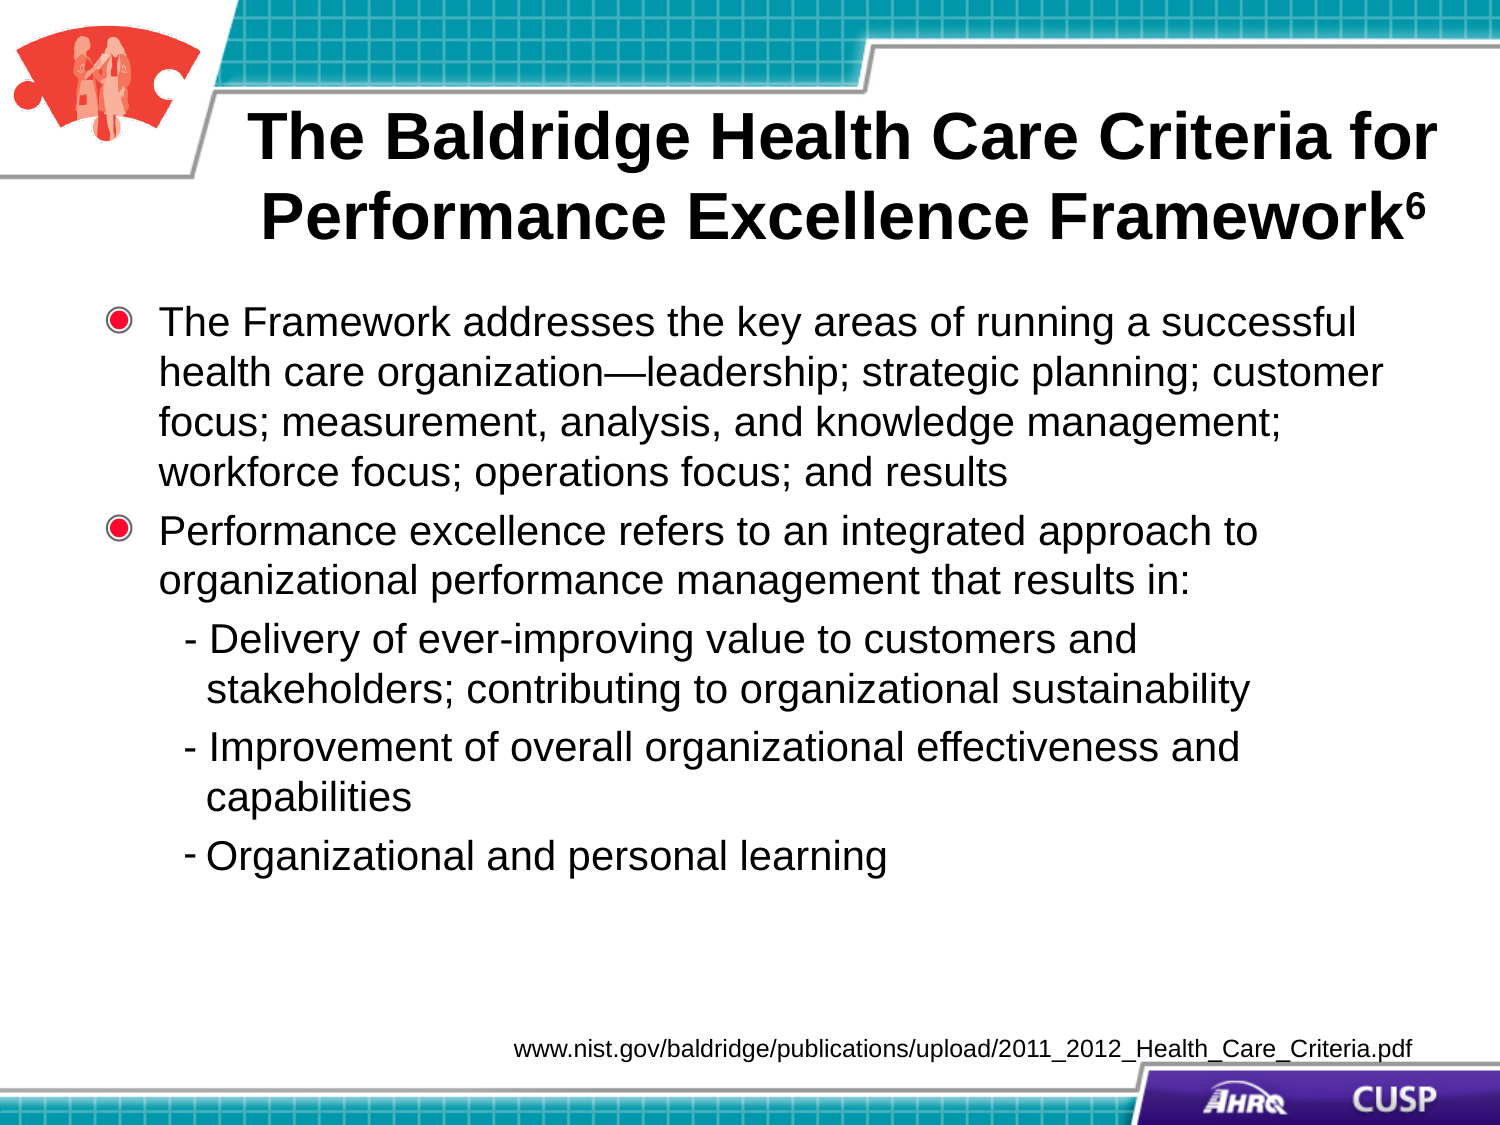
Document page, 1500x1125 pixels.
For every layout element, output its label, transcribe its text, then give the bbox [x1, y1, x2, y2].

text_box www.nist.gov/baldridge/publications/upload/2011_2012_Health_Care_Criteria.pdf [291, 1025, 1430, 1115]
list The Framework addresses the key areas of running a successful health care organization—leadership; strategic planning; customer focus; measurement, analysis, and knowledge management; workforce focus; operations focus; and results Performance excellence refers to an integrated approach to organizational performance management that results in: - Delivery of ever-improving value to customers and stakeholders; contributing to organizational sustainability - Improvement of overall organizational effectiveness and capabilities Organizational and personal learning [87, 287, 1400, 925]
title The Baldridge Health Care Criteria for Performance Excellence Framework6 [187, 137, 1500, 288]
picture [102, 305, 136, 335]
picture [102, 513, 136, 543]
picture [0, 0, 1500, 1125]
